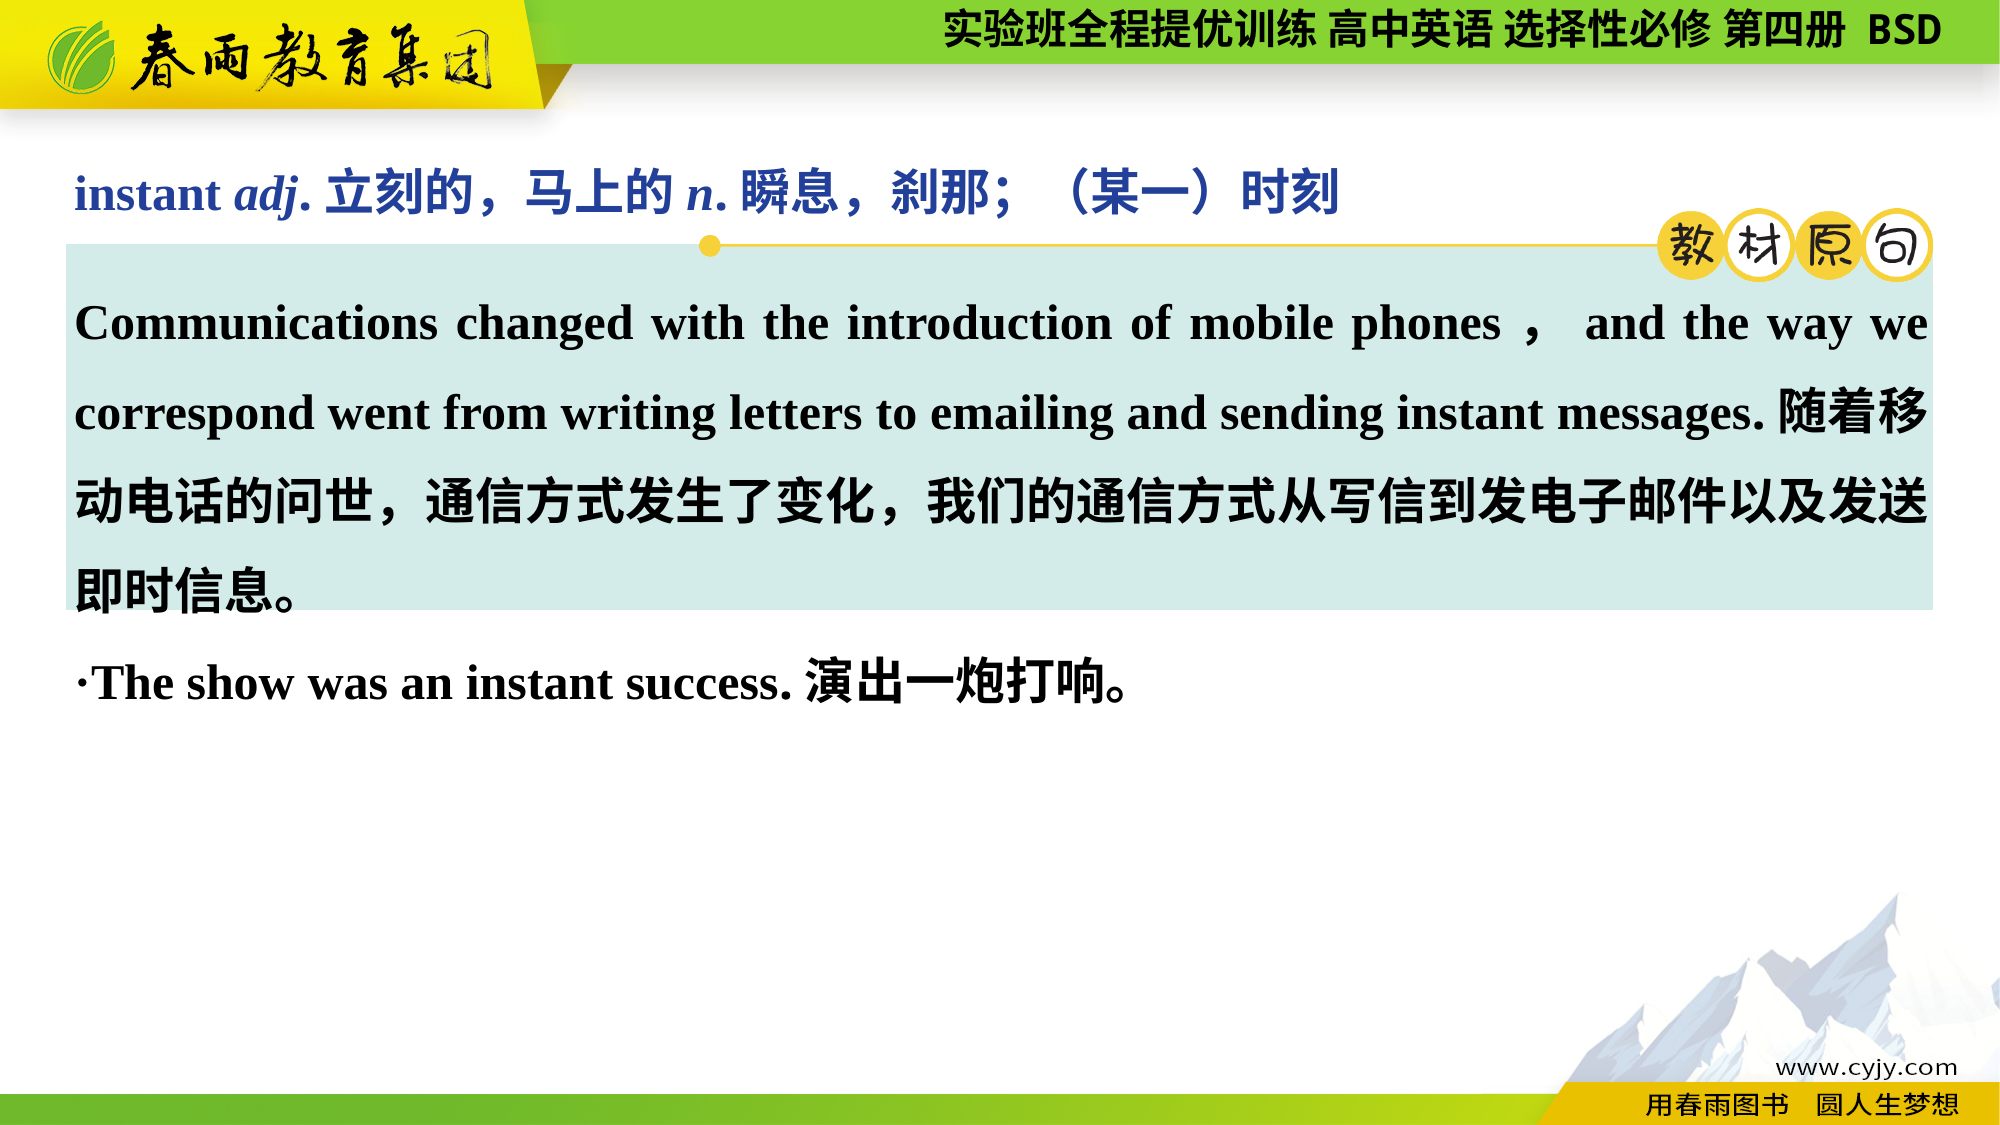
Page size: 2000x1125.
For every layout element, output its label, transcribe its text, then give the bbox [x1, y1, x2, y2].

list instant adj.立刻的，马上的n.瞬息，刹那；（某一）时刻 Communications changed with the introduction of mobile phones，and the way we correspond went from writing letters to emailing and sending instant messages.随着移动电话的问世，通信方式发生了变化，我们的通信方式从写信到发电子邮件以及发送即时信息。 ·The show was an instant success.演出一炮打响。 [59, 122, 1944, 723]
picture [0, 0, 2000, 1125]
